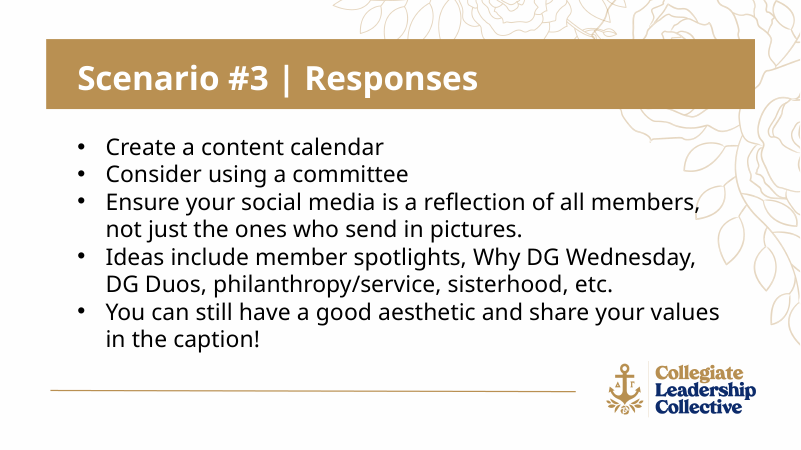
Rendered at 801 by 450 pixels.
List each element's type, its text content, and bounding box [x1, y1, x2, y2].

list Scenario #3 | Responses [62, 50, 738, 100]
picture [0, 0, 801, 450]
list Create a content calendar Consider using a committee Ensure your social media is a reflection of all members, not just the ones who send in pictures. Ideas include member spotlights, Why DG Wednesday, DG Duos, philanthropy/service, sisterhood, etc. You can still have a good aesthetic and share your values in the caption! [62, 125, 738, 404]
